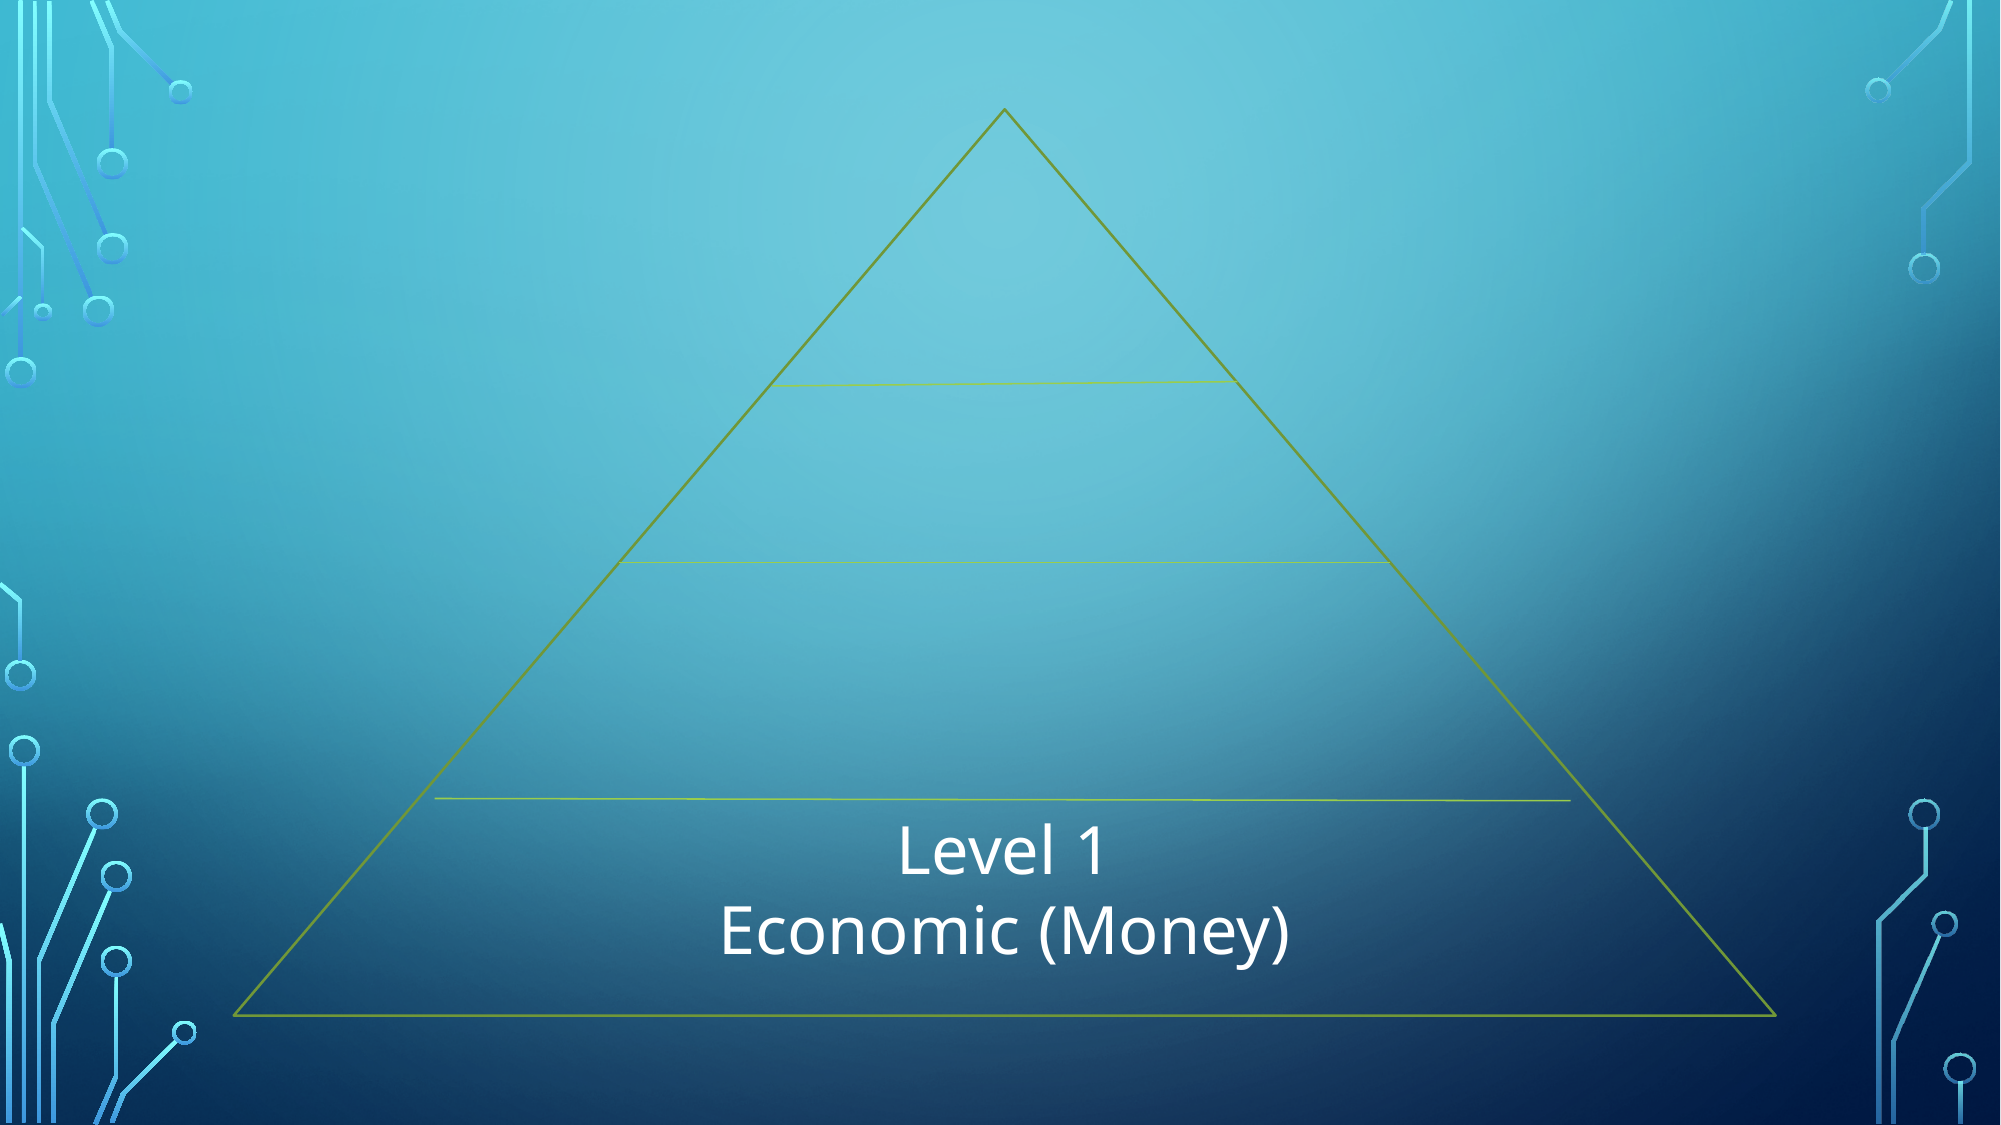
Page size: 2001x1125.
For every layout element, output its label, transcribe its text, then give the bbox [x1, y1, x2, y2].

text_box Level 1 Economic (Money) [583, 801, 1427, 976]
text_box [771, 108, 1237, 381]
text_box [232, 381, 1777, 1017]
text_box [771, 381, 1238, 387]
